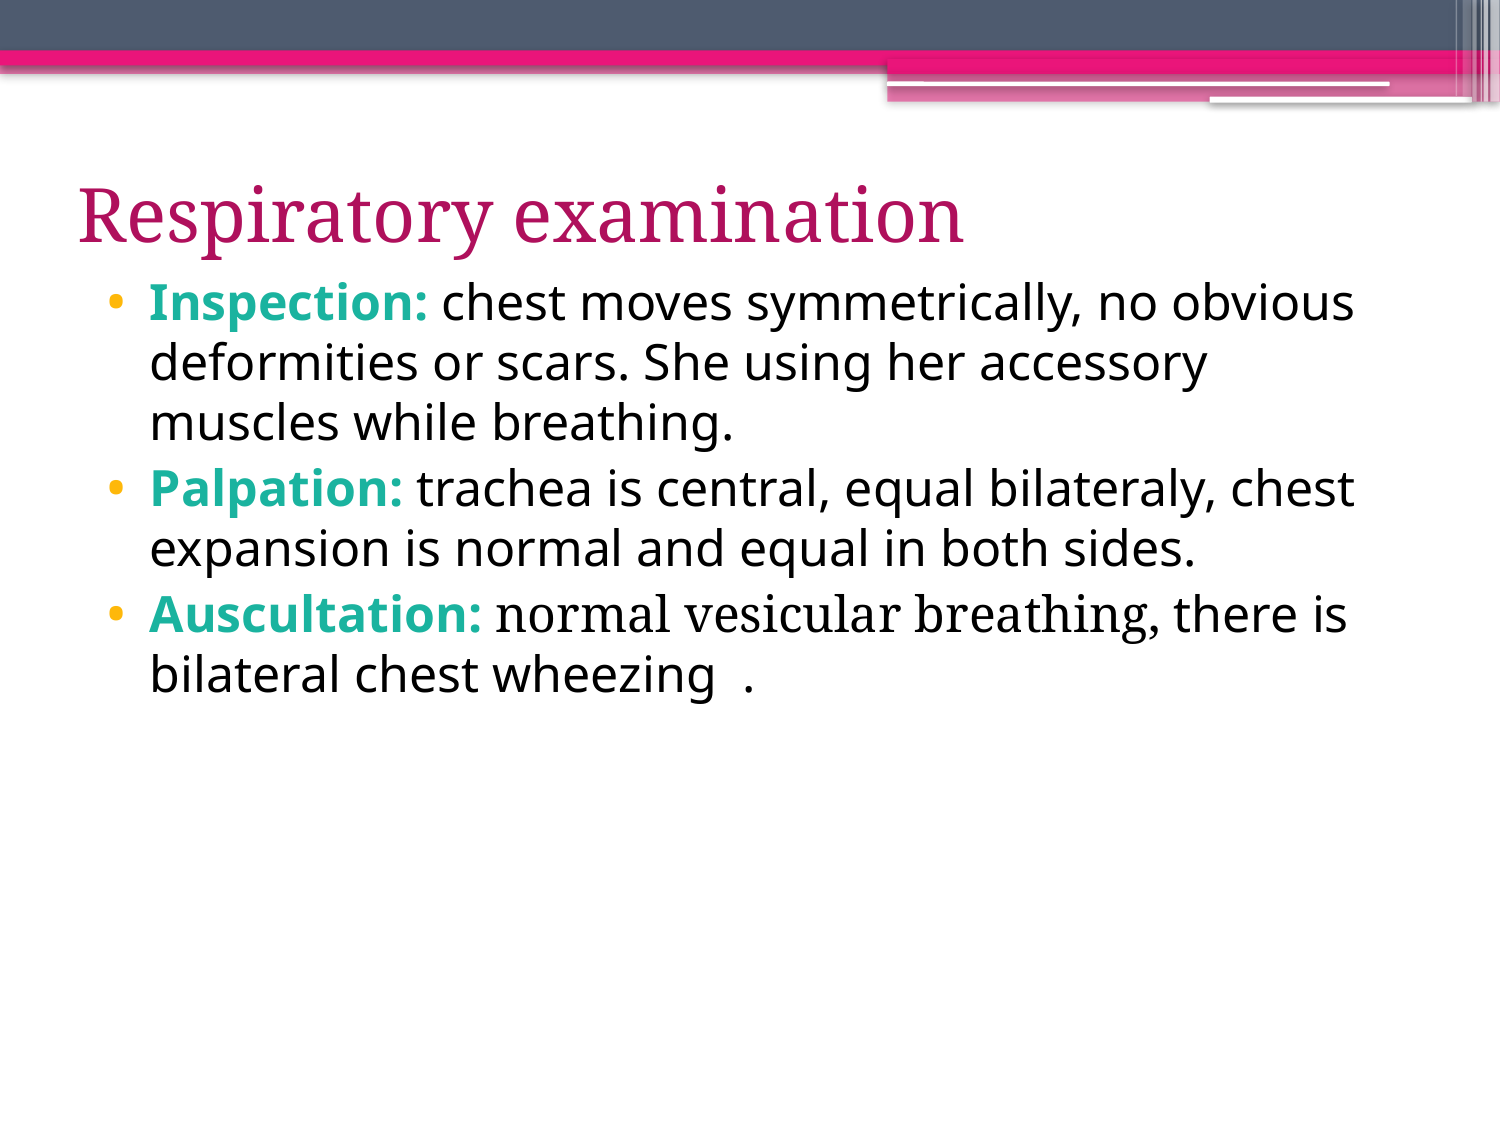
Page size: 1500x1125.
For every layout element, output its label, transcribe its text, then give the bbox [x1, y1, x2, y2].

title Respiratory examination [62, 125, 1413, 300]
list Inspection: chest moves symmetrically, no obvious deformities or scars. She using her accessory muscles while breathing. Palpation: trachea is central, equal bilateraly, chest expansion is normal and equal in both sides. Auscultation: normal vesicular breathing, there is bilateral chest wheezing . [75, 262, 1425, 1125]
